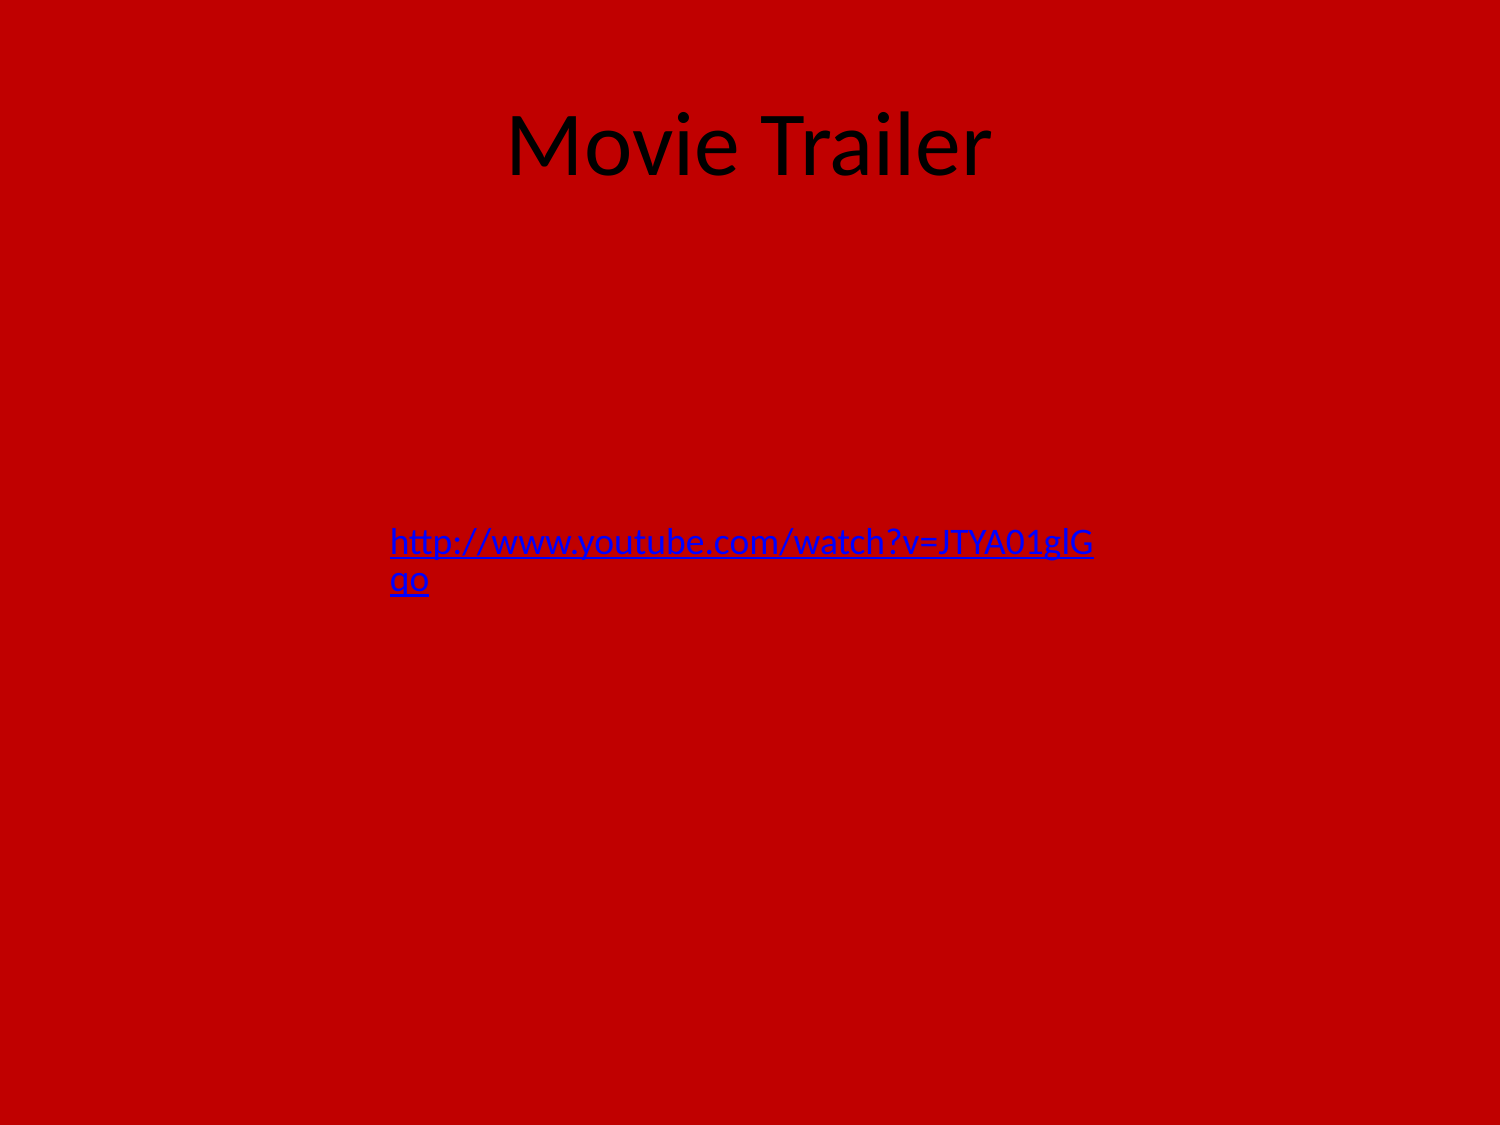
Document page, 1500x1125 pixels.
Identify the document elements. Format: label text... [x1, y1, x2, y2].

text_box http://www.youtube.com/watch?v=JTYA01glGqo [374, 509, 1125, 570]
title Movie Trailer [75, 45, 1425, 233]
